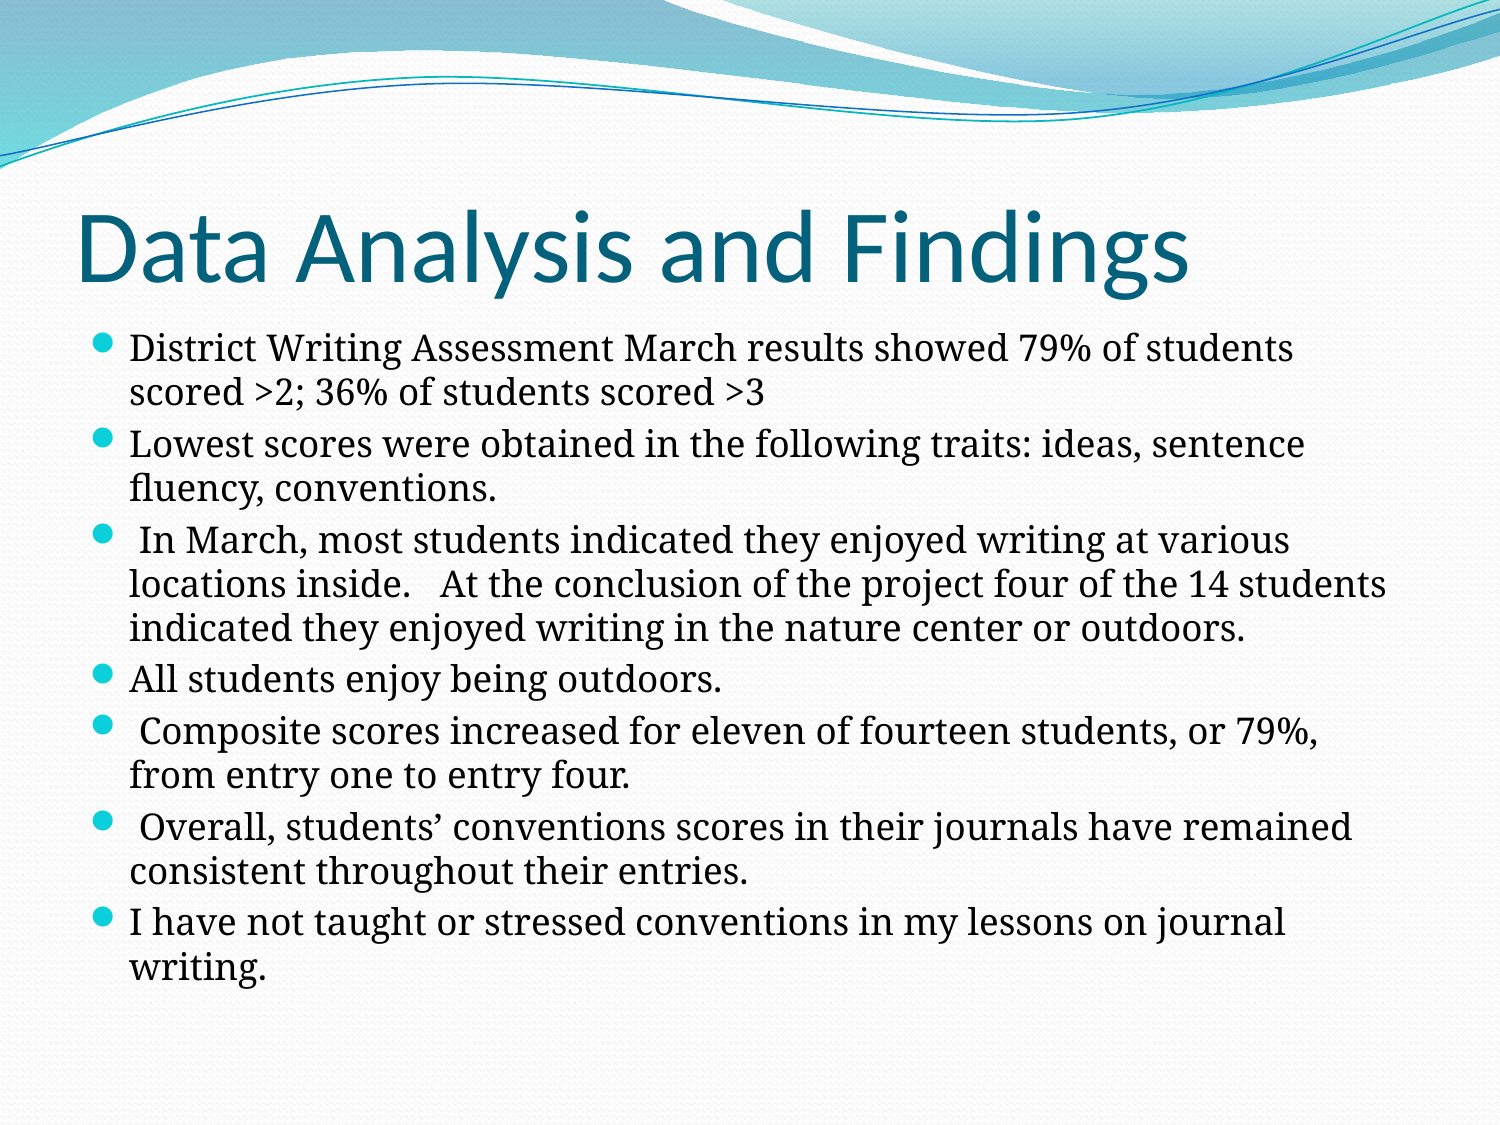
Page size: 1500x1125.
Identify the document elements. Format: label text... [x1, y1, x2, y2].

list District Writing Assessment March results showed 79% of students scored >2; 36% of students scored >3 Lowest scores were obtained in the following traits: ideas, sentence fluency, conventions. In March, most students indicated they enjoyed writing at various locations inside. At the conclusion of the project four of the 14 students indicated they enjoyed writing in the nature center or outdoors. All students enjoy being outdoors. Composite scores increased for eleven of fourteen students, or 79%, from entry one to entry four. Overall, students’ conventions scores in their journals have remained consistent throughout their entries. I have not taught or stressed conventions in my lessons on journal writing. [75, 317, 1425, 1038]
title Data Analysis and Findings [75, 115, 1425, 303]
